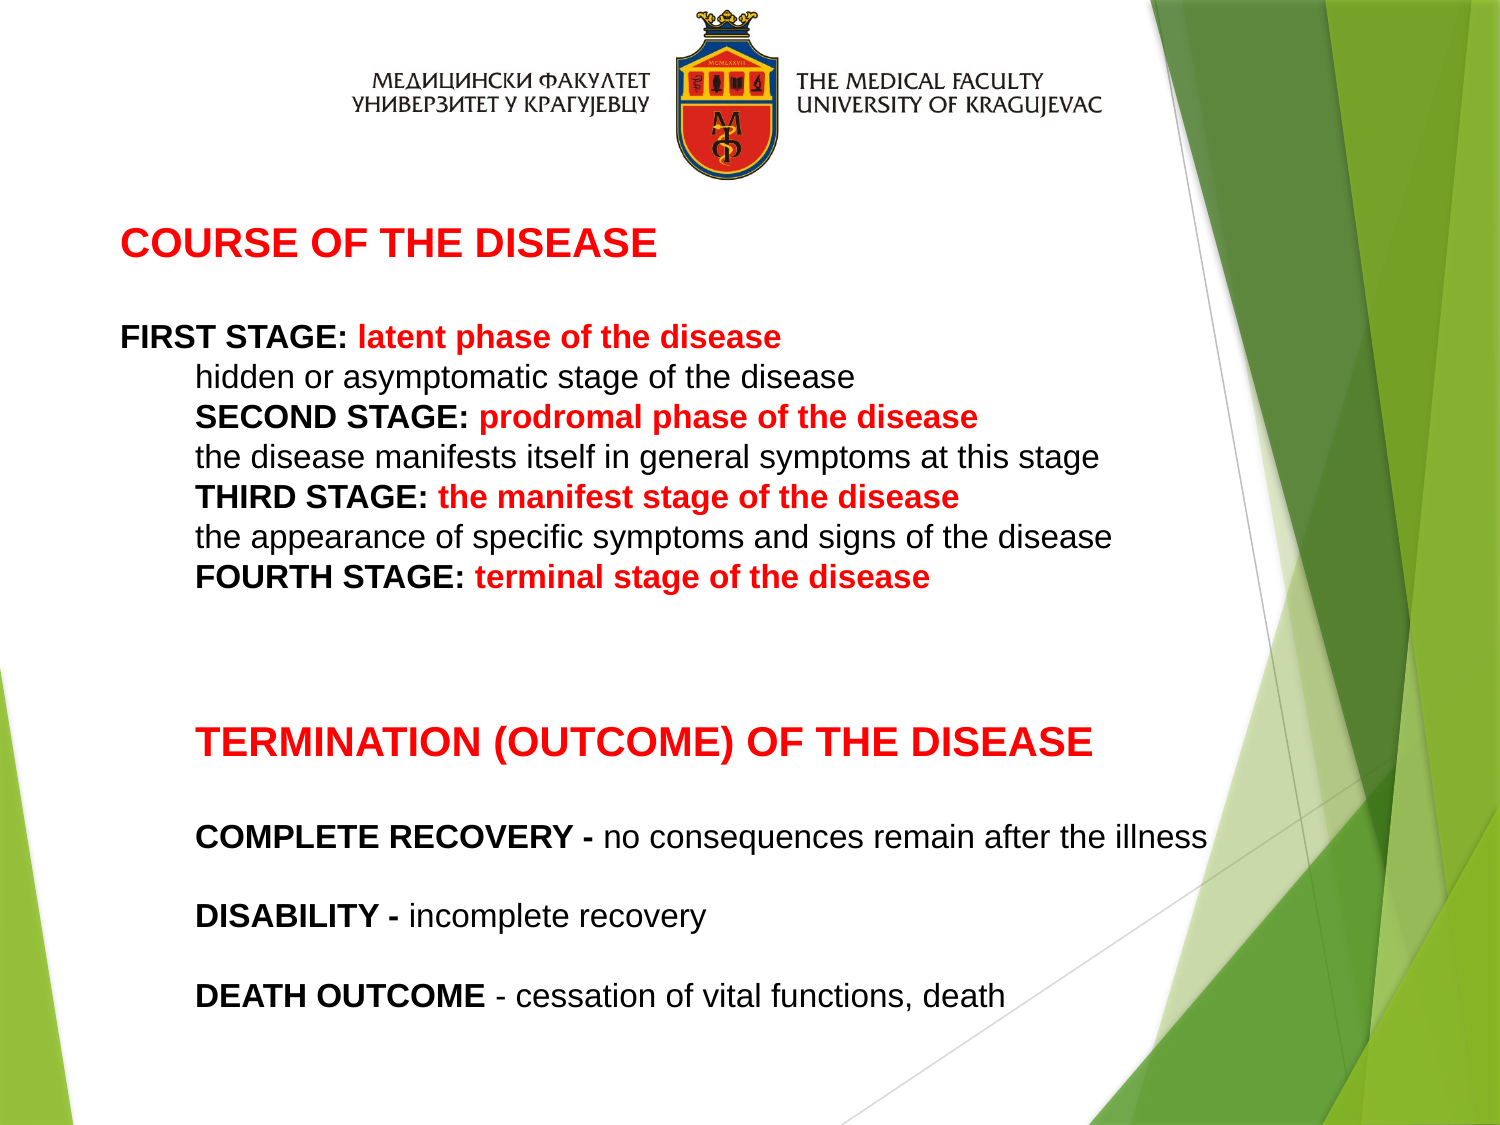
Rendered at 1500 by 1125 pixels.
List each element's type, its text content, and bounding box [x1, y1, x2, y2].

picture [328, 0, 1125, 191]
text_box COURSE OF THE DISEASE FIRST STAGE: latent phase of the disease hidden or asymptomatic stage of the disease SECOND STAGE: prodromal phase of the disease the disease manifests itself in general symptoms at this stage THIRD STAGE: the manifest stage of the disease the appearance of specific symptoms and signs of the disease FOURTH STAGE: terminal stage of the disease TERMINATION (OUTCOME) OF THE DISEASE COMPLETE RECOVERY - no consequences remain after the illness DISABILITY - incomplete recovery DEATH OUTCOME - cessation of vital functions, death [105, 208, 1500, 1022]
